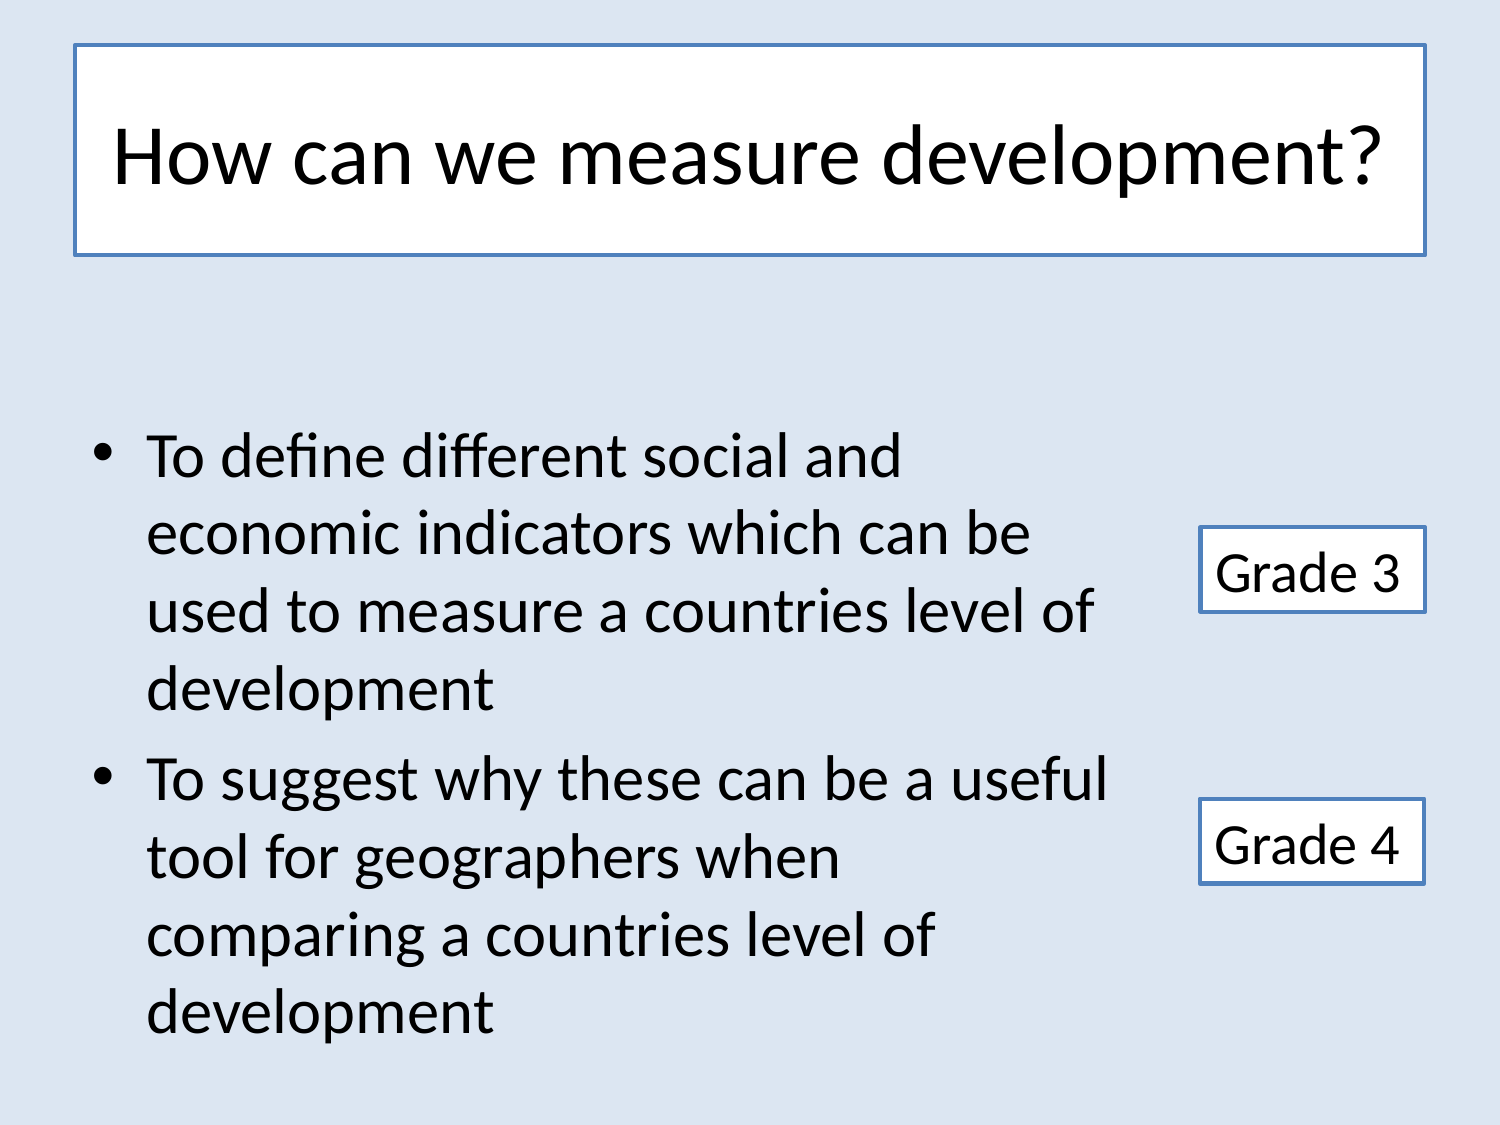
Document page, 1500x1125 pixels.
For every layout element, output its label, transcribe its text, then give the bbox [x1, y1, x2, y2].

title How can we measure development? [73, 43, 1427, 257]
text_box Grade 3 [1198, 525, 1427, 614]
list To define different social and economic indicators which can be used to measure a countries level of development To suggest why these can be a useful tool for geographers when comparing a countries level of development [76, 314, 1140, 1057]
text_box Grade 4 [1198, 797, 1426, 886]
